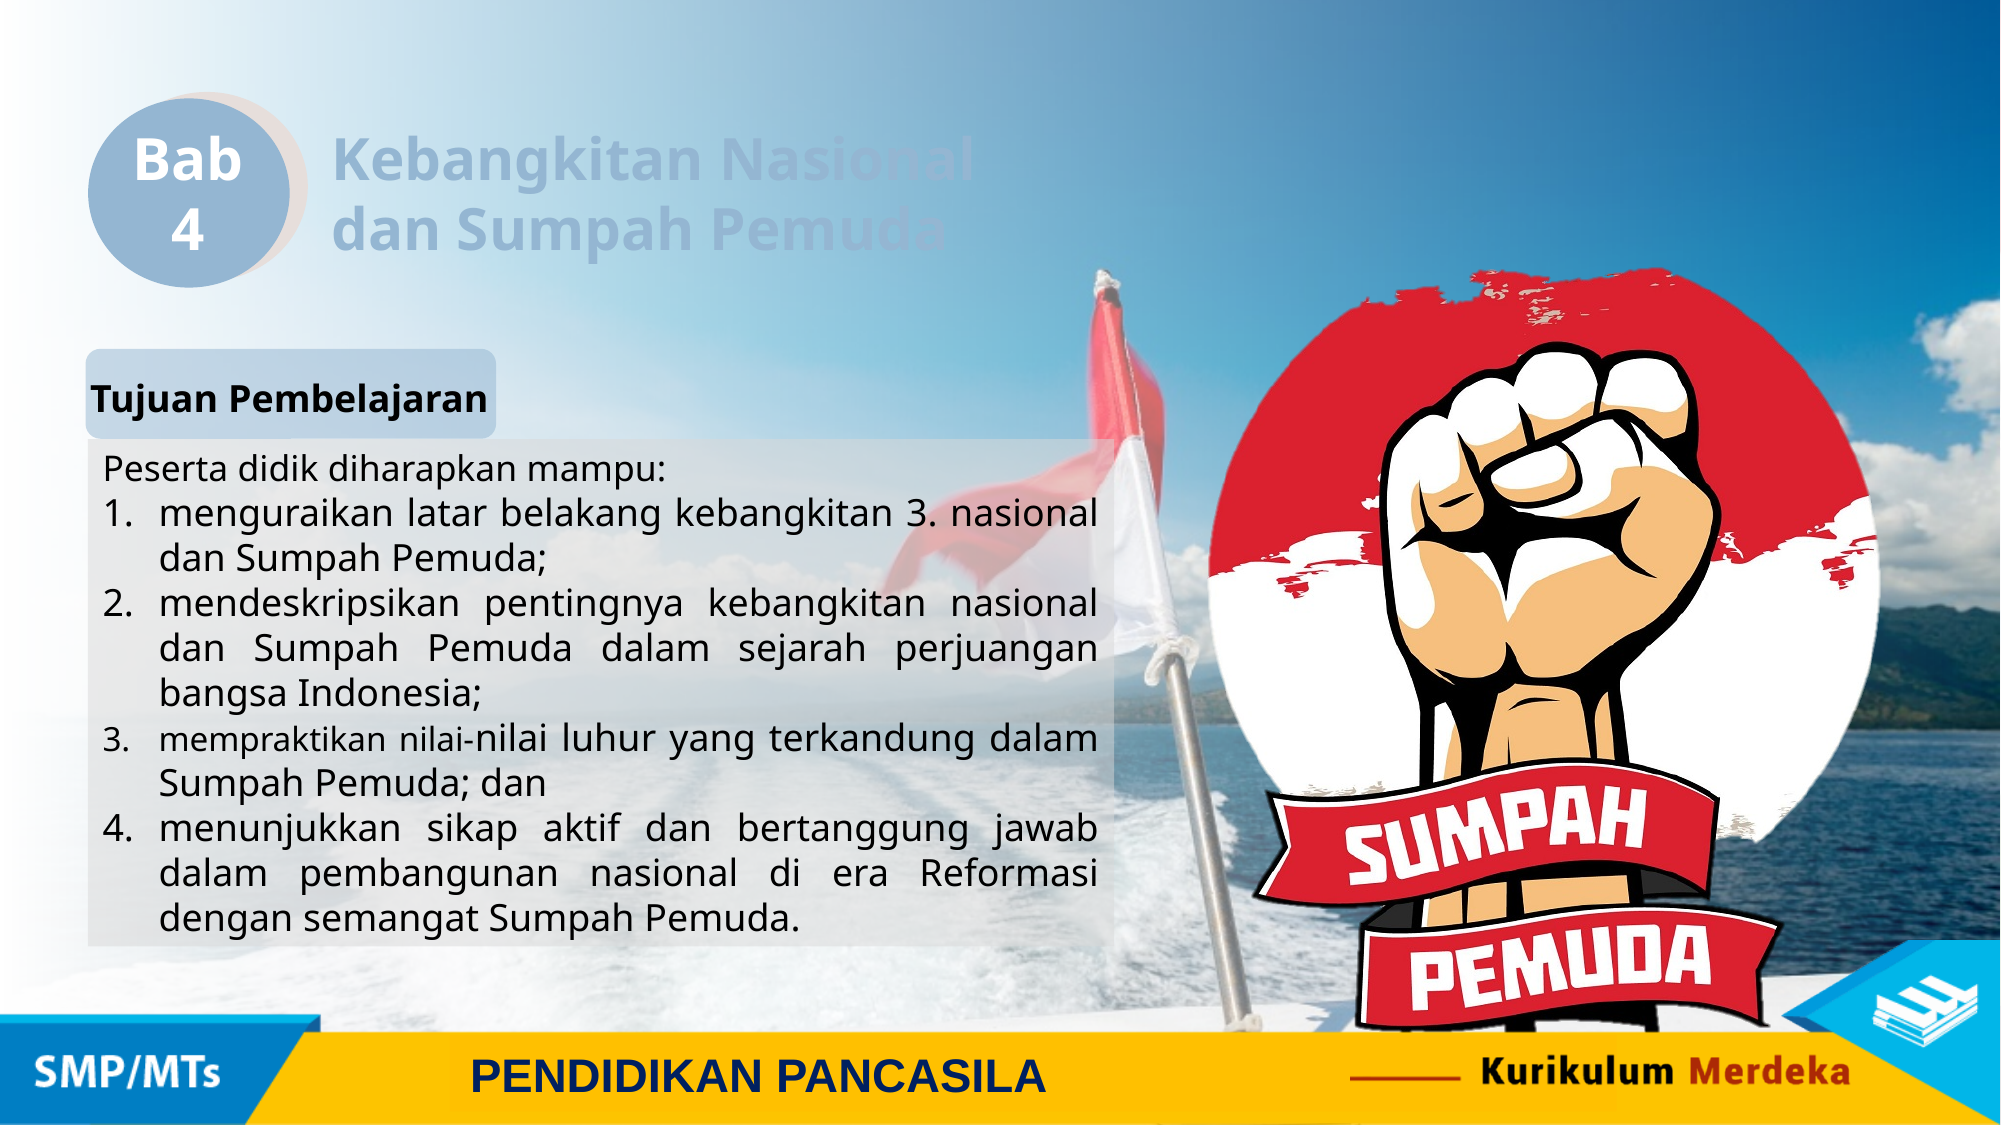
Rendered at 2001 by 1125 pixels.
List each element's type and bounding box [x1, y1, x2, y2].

picture [0, 0, 2001, 940]
text_box [0, 940, 2000, 1125]
picture [1988, 686, 2001, 692]
